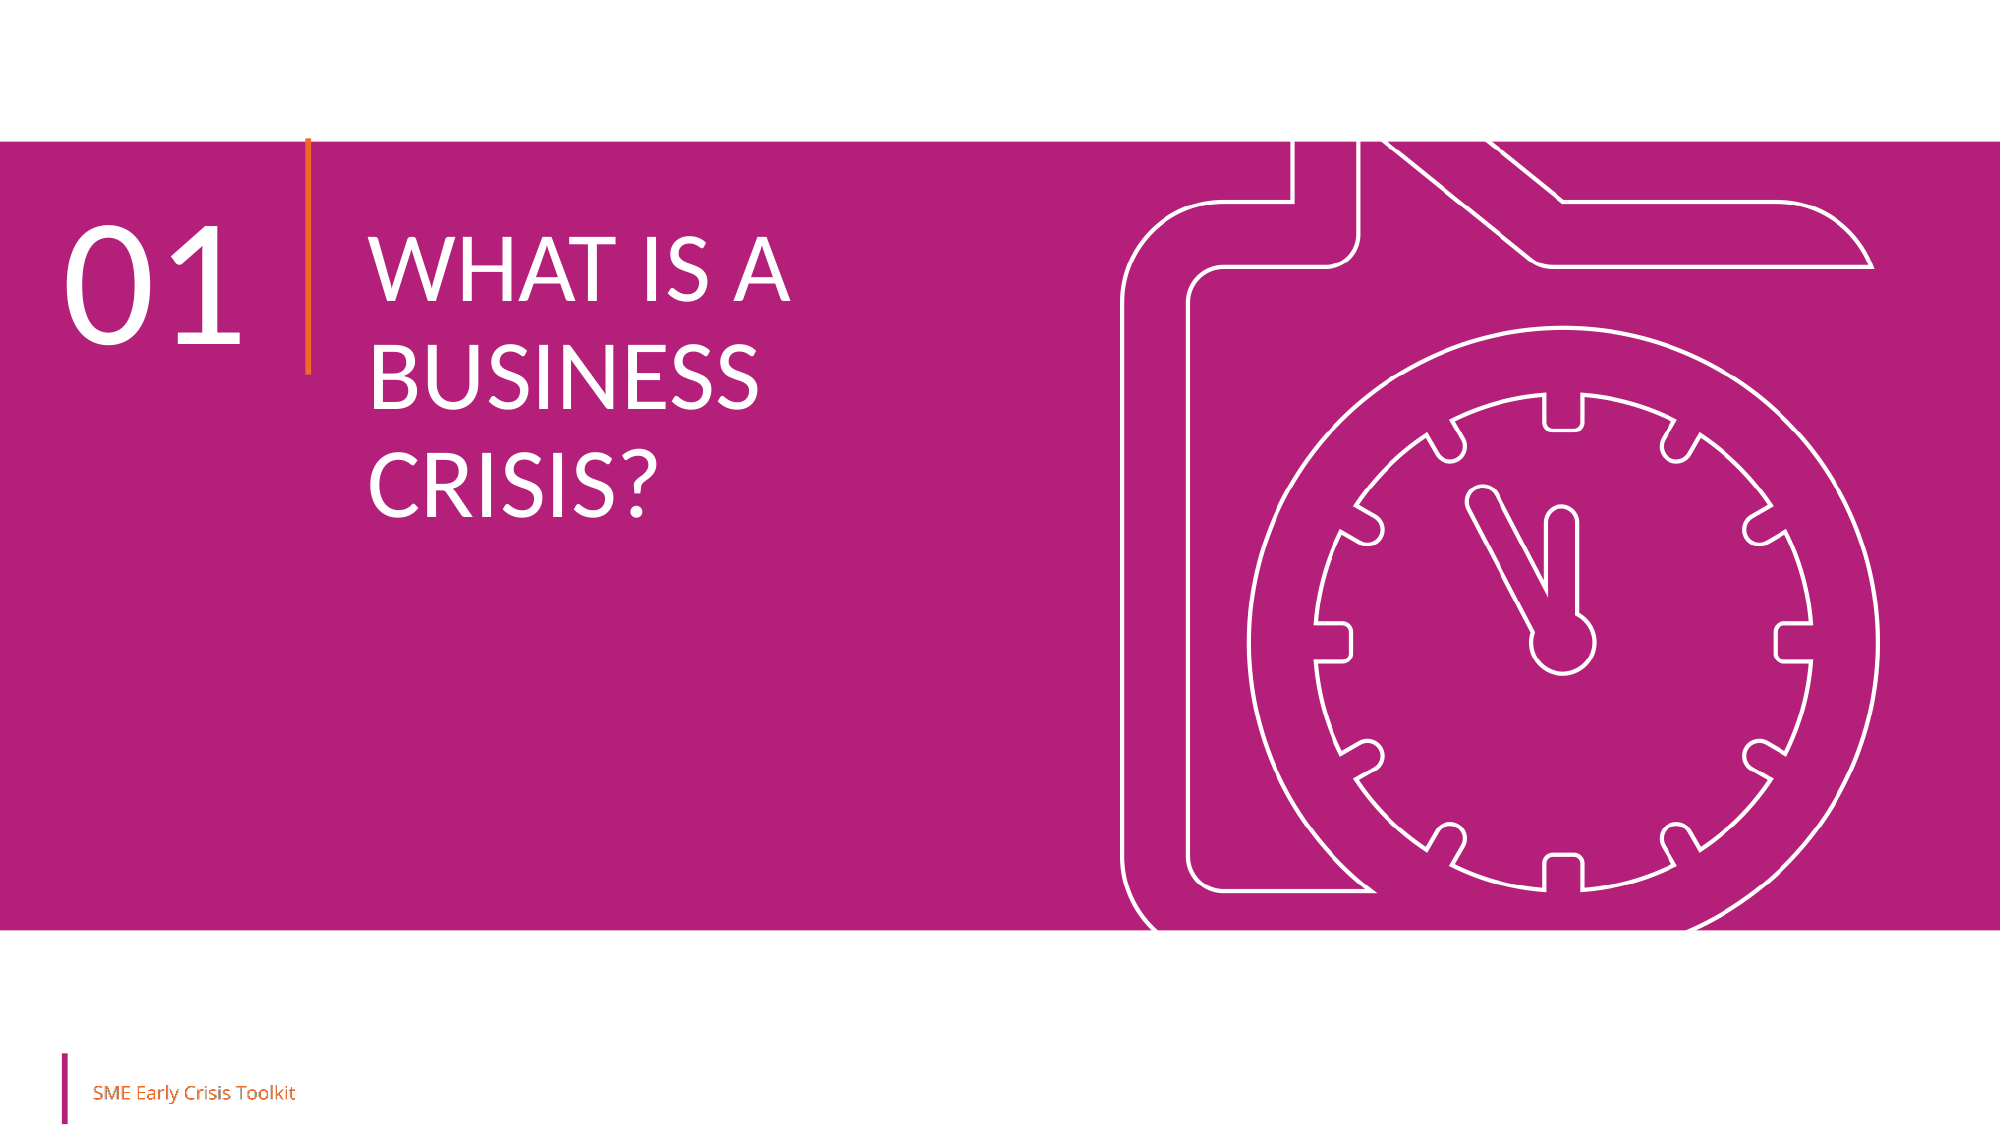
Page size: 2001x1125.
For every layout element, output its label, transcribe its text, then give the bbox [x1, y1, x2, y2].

picture [83, 1080, 295, 1104]
picture [962, 141, 1953, 931]
list WHAT IS A BUSINESS CRISIS? [352, 207, 965, 633]
list 01 [0, 178, 264, 274]
